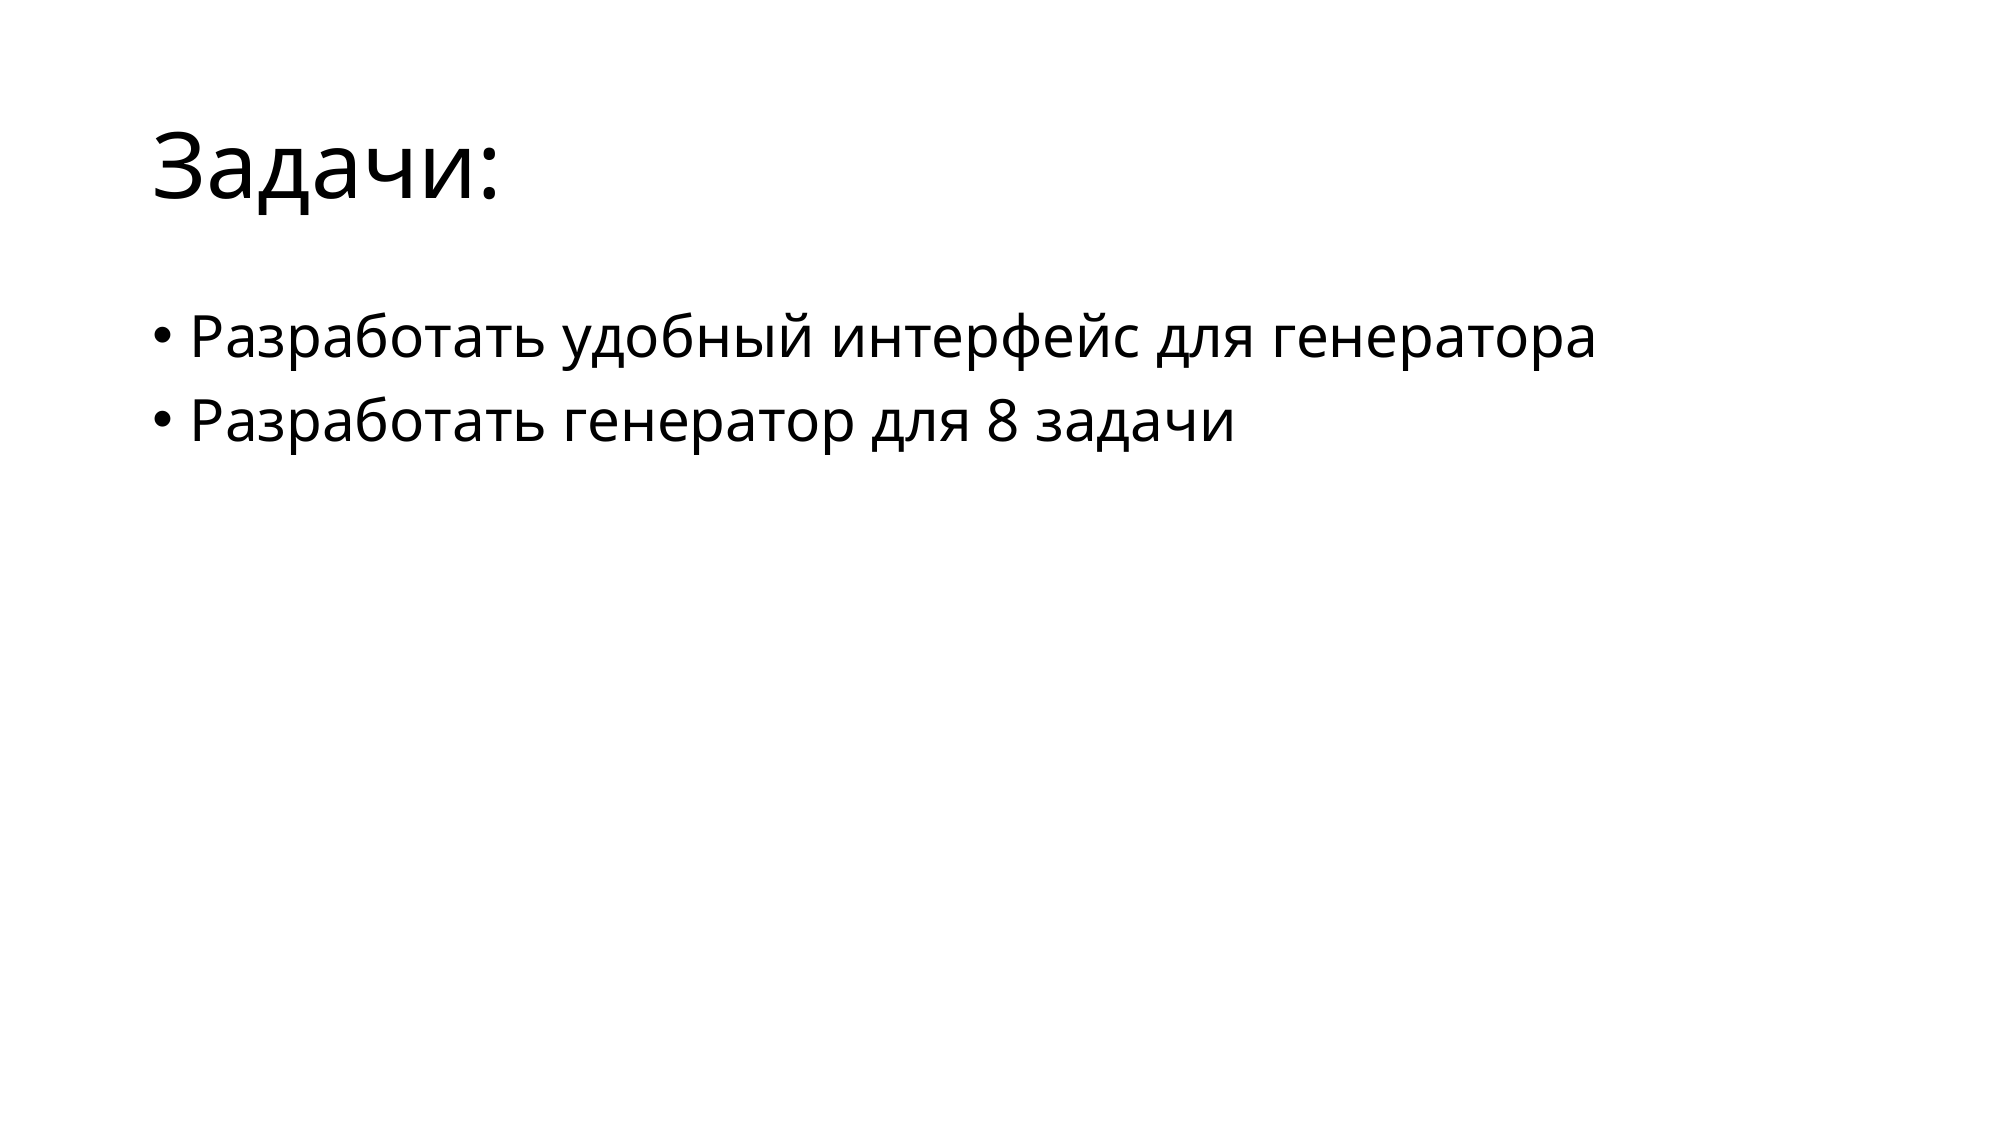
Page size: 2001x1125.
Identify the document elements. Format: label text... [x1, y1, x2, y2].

title Задачи: [137, 59, 1863, 278]
list Разработать удобный интерфейс для генератора Разработать генератор для 8 задачи [137, 299, 1863, 1014]
